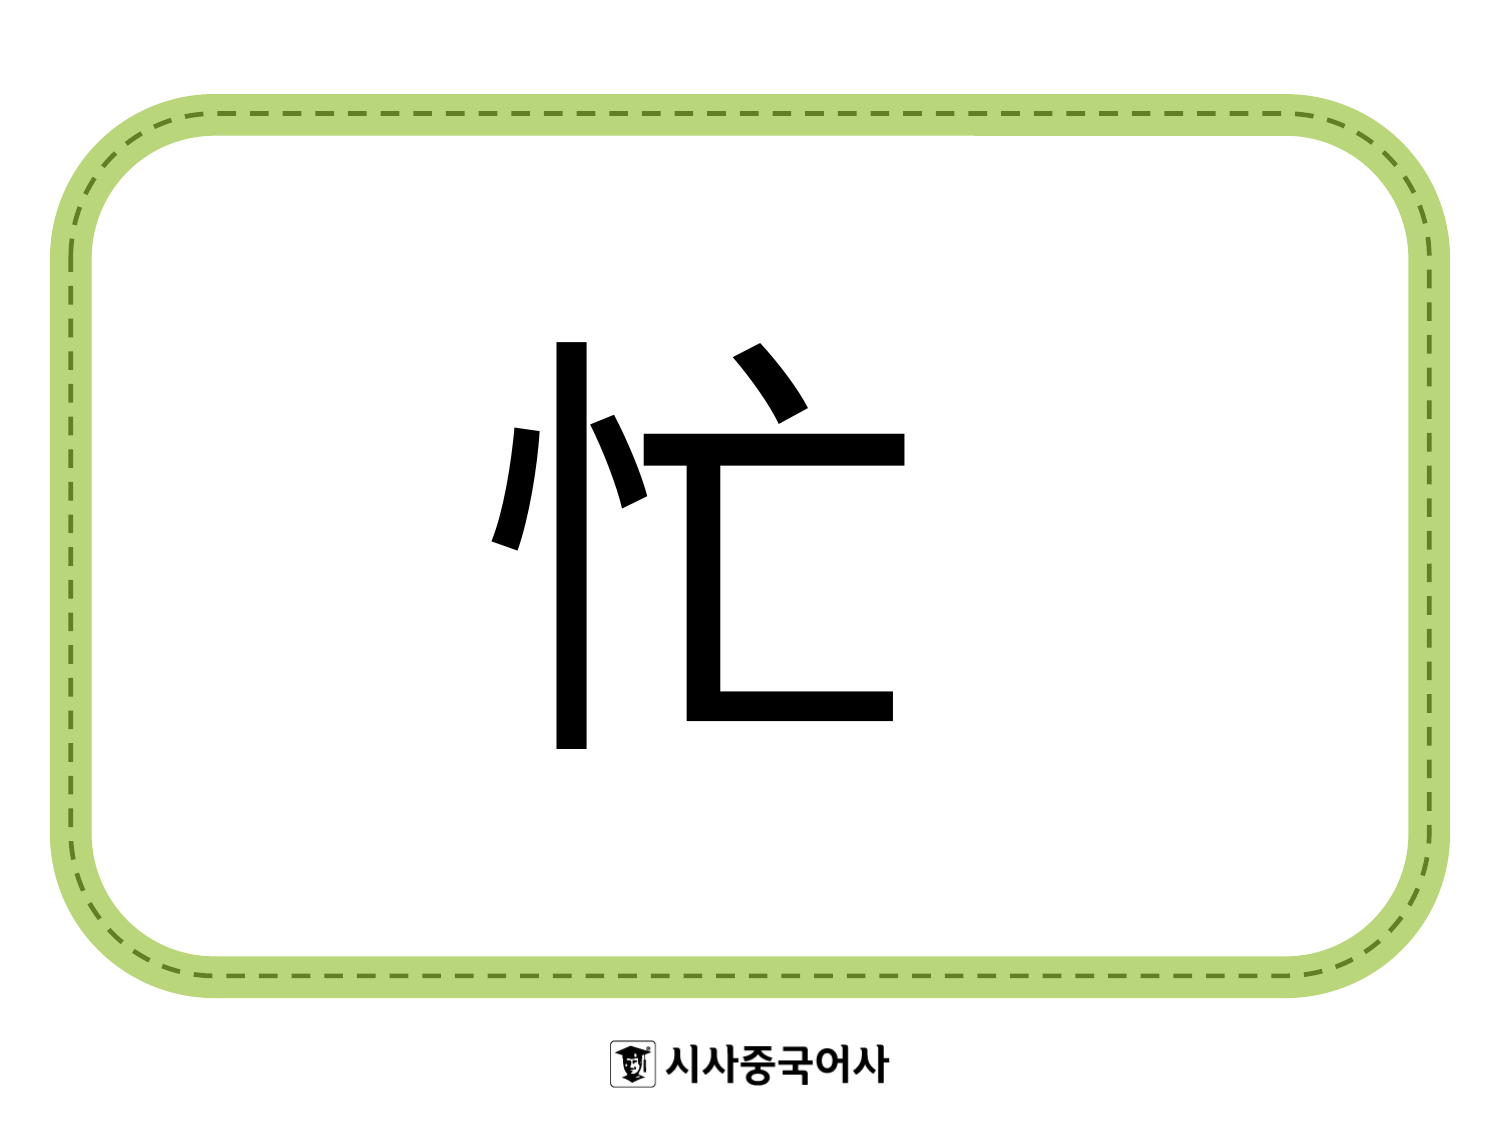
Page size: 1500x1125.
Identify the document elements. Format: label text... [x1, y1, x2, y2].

text_box 忙 [145, 189, 1354, 853]
picture [602, 1034, 898, 1094]
